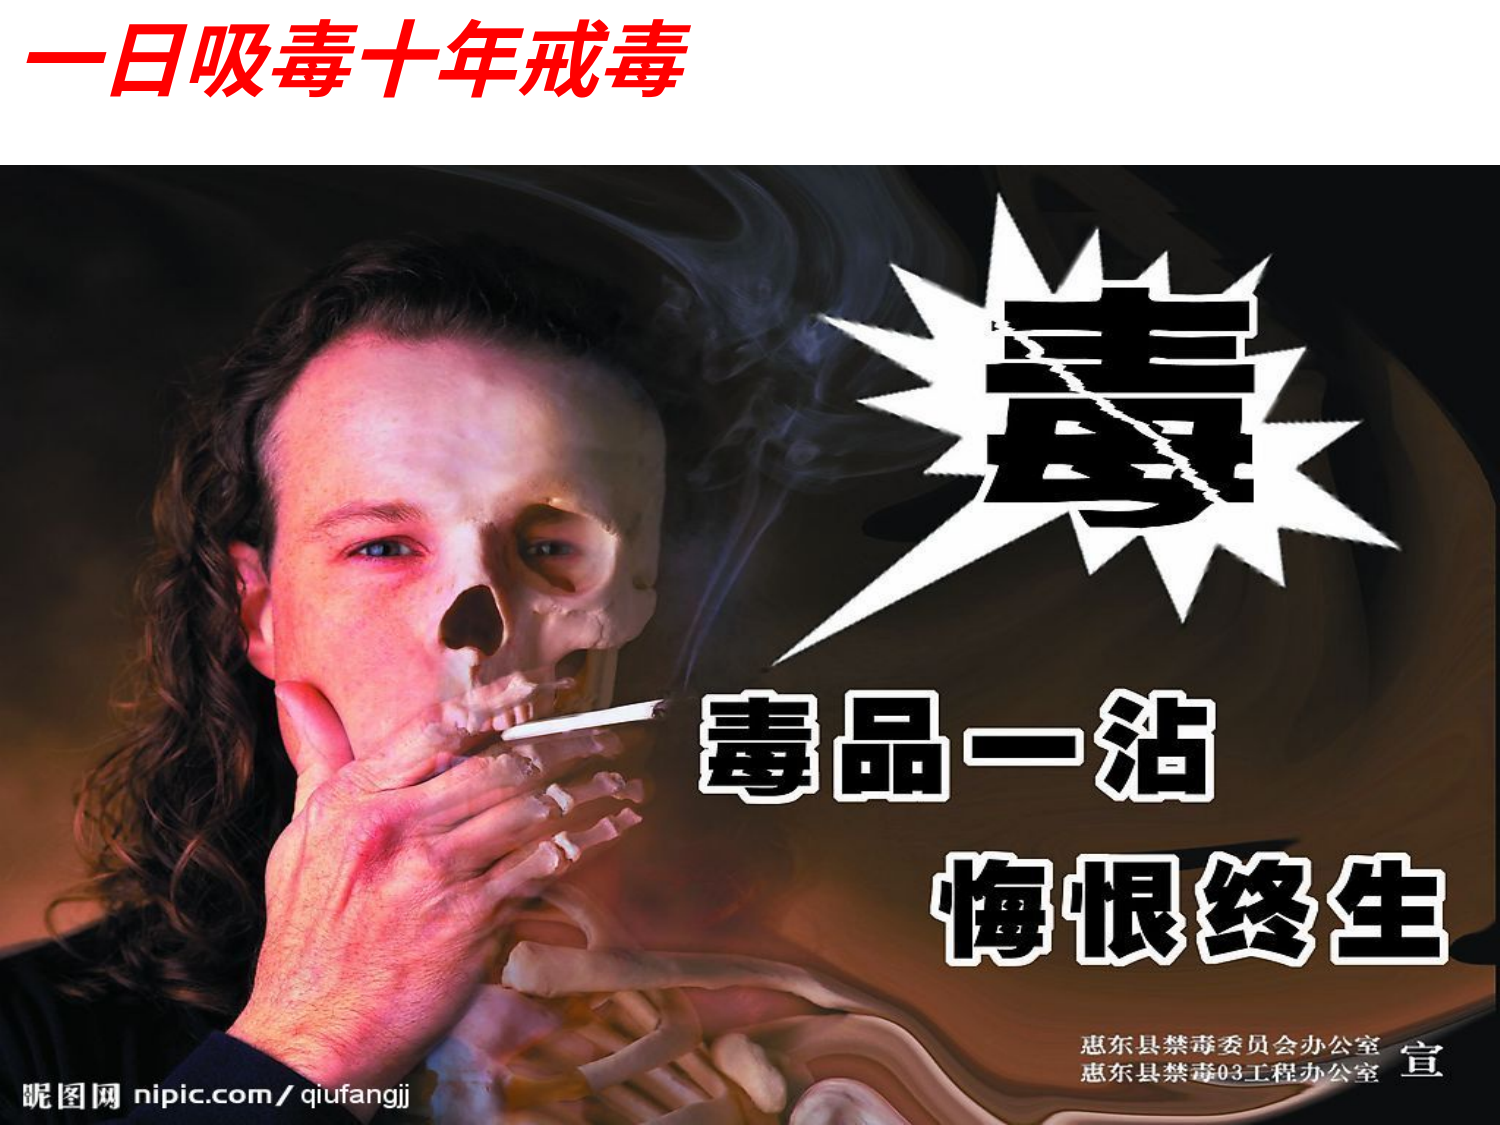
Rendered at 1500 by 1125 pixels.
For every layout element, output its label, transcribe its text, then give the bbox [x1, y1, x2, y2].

picture [0, 165, 1500, 1125]
text_box 一日吸毒十年戒毒 [1, 0, 698, 115]
